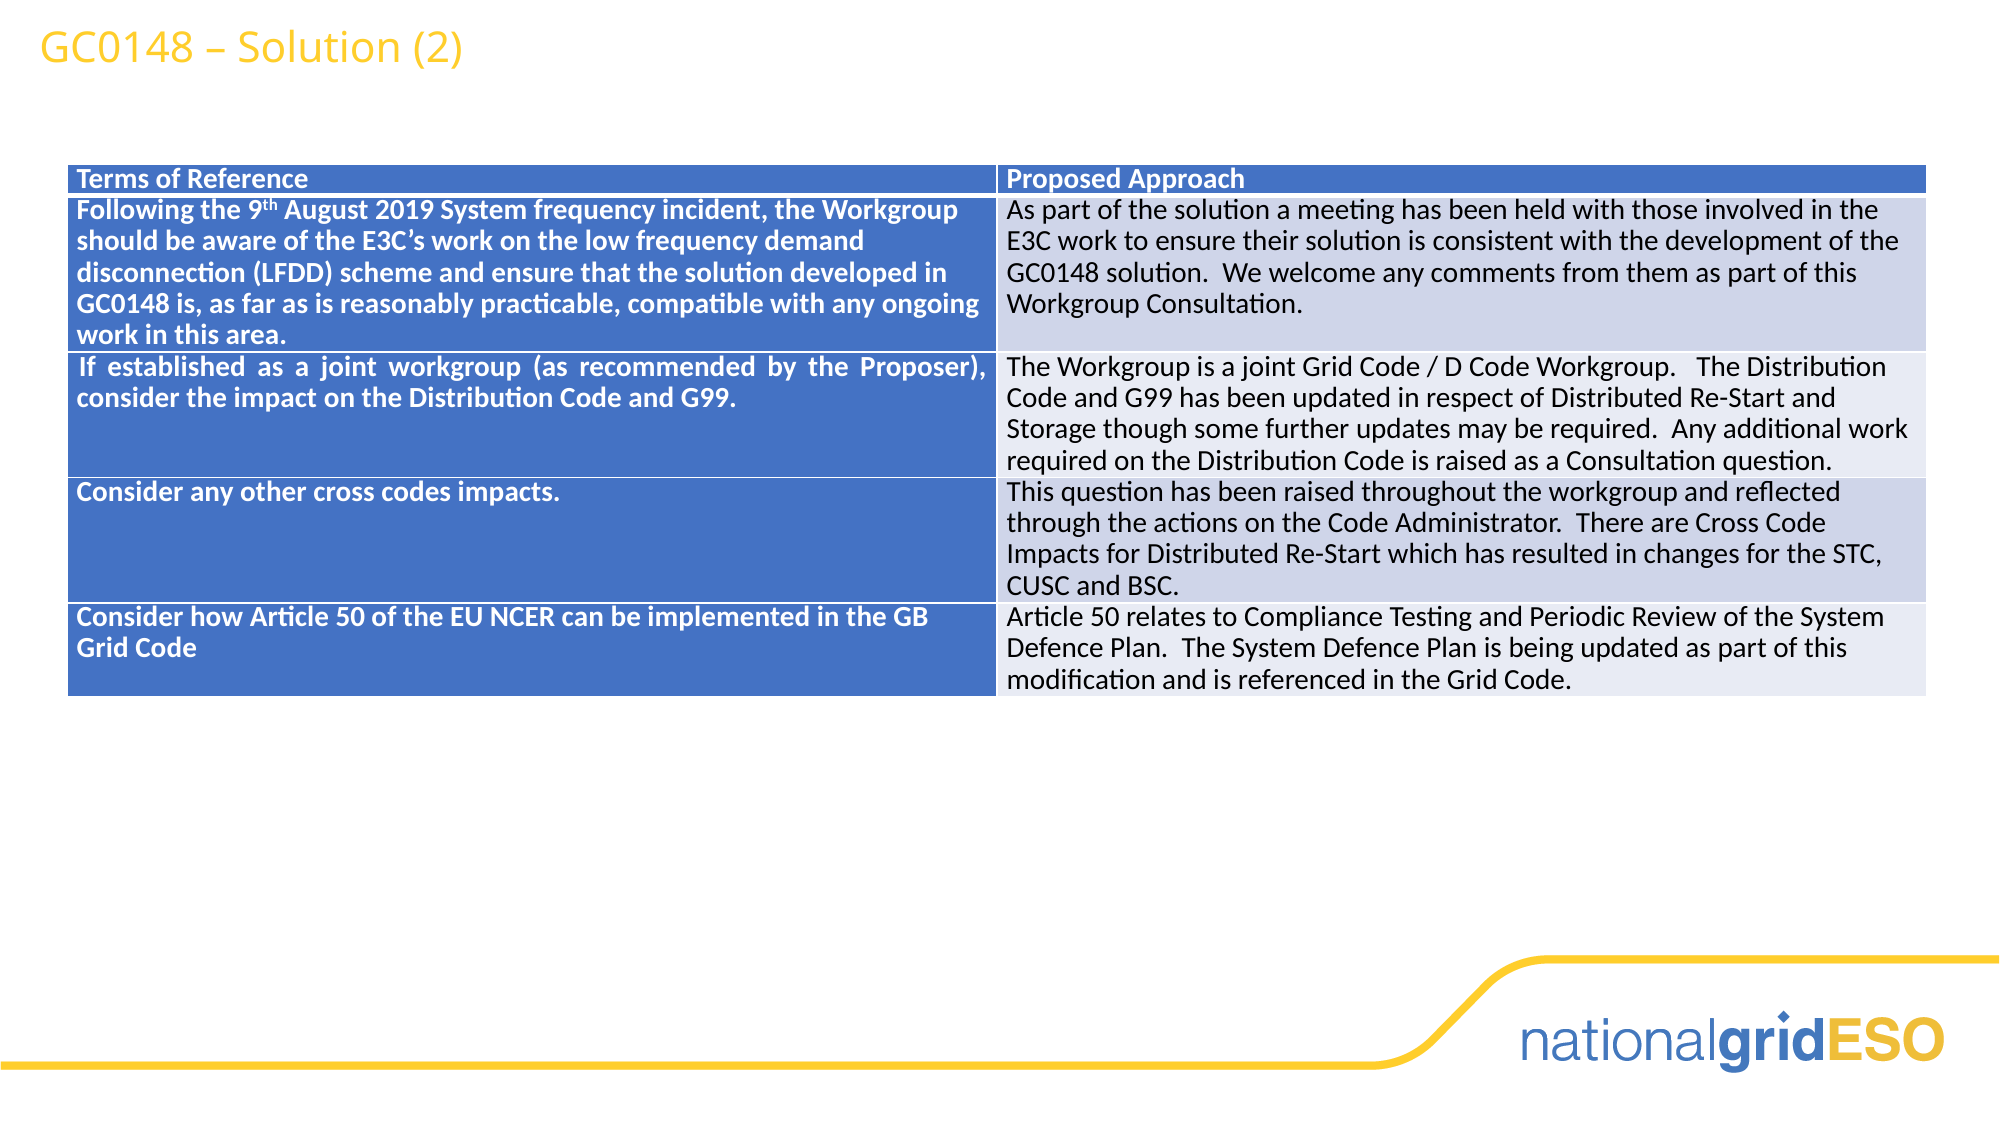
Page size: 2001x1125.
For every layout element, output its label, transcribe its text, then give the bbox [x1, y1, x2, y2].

table_cell This question has been raised throughout the workgroup and reflected through the actions on the Code Administrator. There are Cross Code Impacts for Distributed Re-Start which has resulted in changes for the STC, CUSC and BSC. [998, 478, 1926, 602]
table_header Proposed Approach [998, 165, 1926, 193]
table_header Terms of Reference [68, 165, 996, 193]
picture [0, 949, 2000, 1121]
table_cell If established as a joint workgroup (as recommended by the Proposer), consider the impact on the Distribution Code and G99. [68, 353, 996, 477]
title GC0148 – Solution (2) [24, 18, 1750, 137]
table_cell Consider any other cross codes impacts. [68, 478, 996, 602]
table_cell Article 50 relates to Compliance Testing and Periodic Review of the System Defence Plan. The System Defence Plan is being updated as part of this modification and is referenced in the Grid Code. [998, 604, 1926, 696]
table_cell Following the 9th August 2019 System frequency incident, the Workgroup should be aware of the E3C’s work on the low frequency demand disconnection (LFDD) scheme and ensure that the solution developed in GC0148 is, as far as is reasonably practicable, compatible with any ongoing work in this area. [68, 198, 996, 351]
table_cell As part of the solution a meeting has been held with those involved in the E3C work to ensure their solution is consistent with the development of the GC0148 solution. We welcome any comments from them as part of this Workgroup Consultation. [998, 198, 1926, 351]
table_cell The Workgroup is a joint Grid Code / D Code Workgroup. The Distribution Code and G99 has been updated in respect of Distributed Re-Start and Storage though some further updates may be required. Any additional work required on the Distribution Code is raised as a Consultation question. [998, 353, 1926, 477]
table_cell Consider how Article 50 of the EU NCER can be implemented in the GB Grid Code [68, 604, 996, 696]
